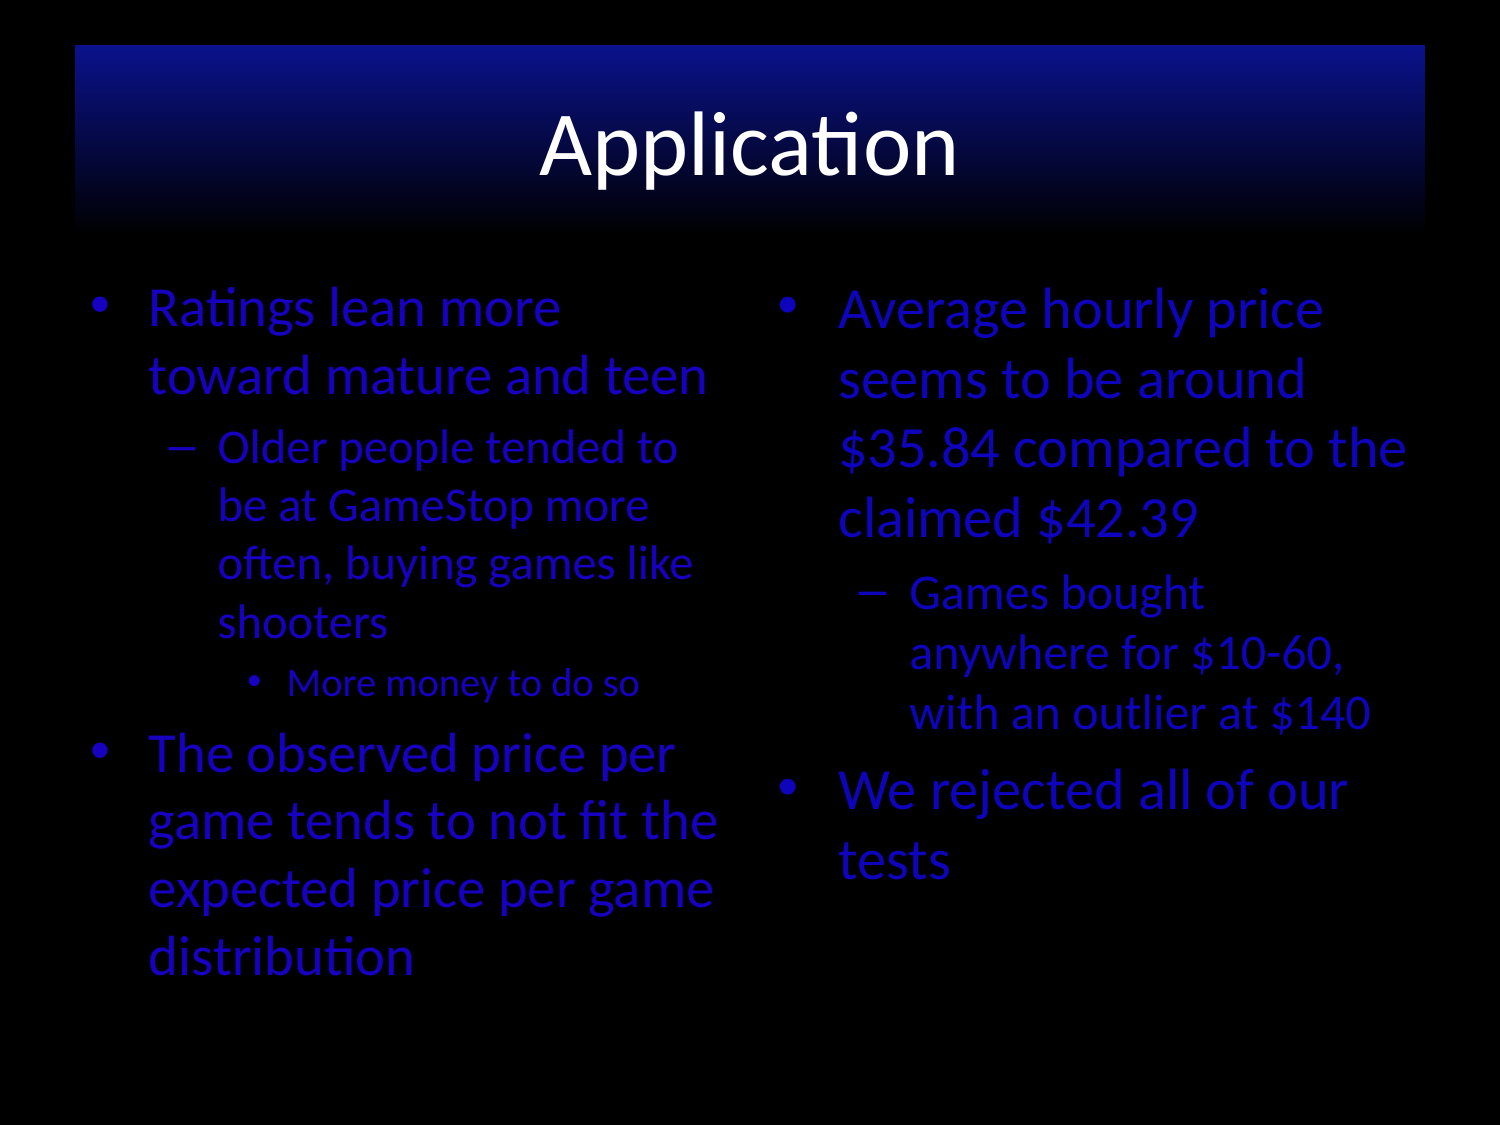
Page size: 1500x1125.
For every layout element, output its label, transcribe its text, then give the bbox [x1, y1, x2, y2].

list Ratings lean more toward mature and teen Older people tended to be at GameStop more often, buying games like shooters More money to do so The observed price per game tends to not fit the expected price per game distribution [75, 262, 738, 1005]
list Average hourly price seems to be around $35.84 compared to the claimed $42.39 Games bought anywhere for $10-60, with an outlier at $140 We rejected all of our tests [762, 262, 1425, 1005]
title Application [75, 45, 1425, 233]
